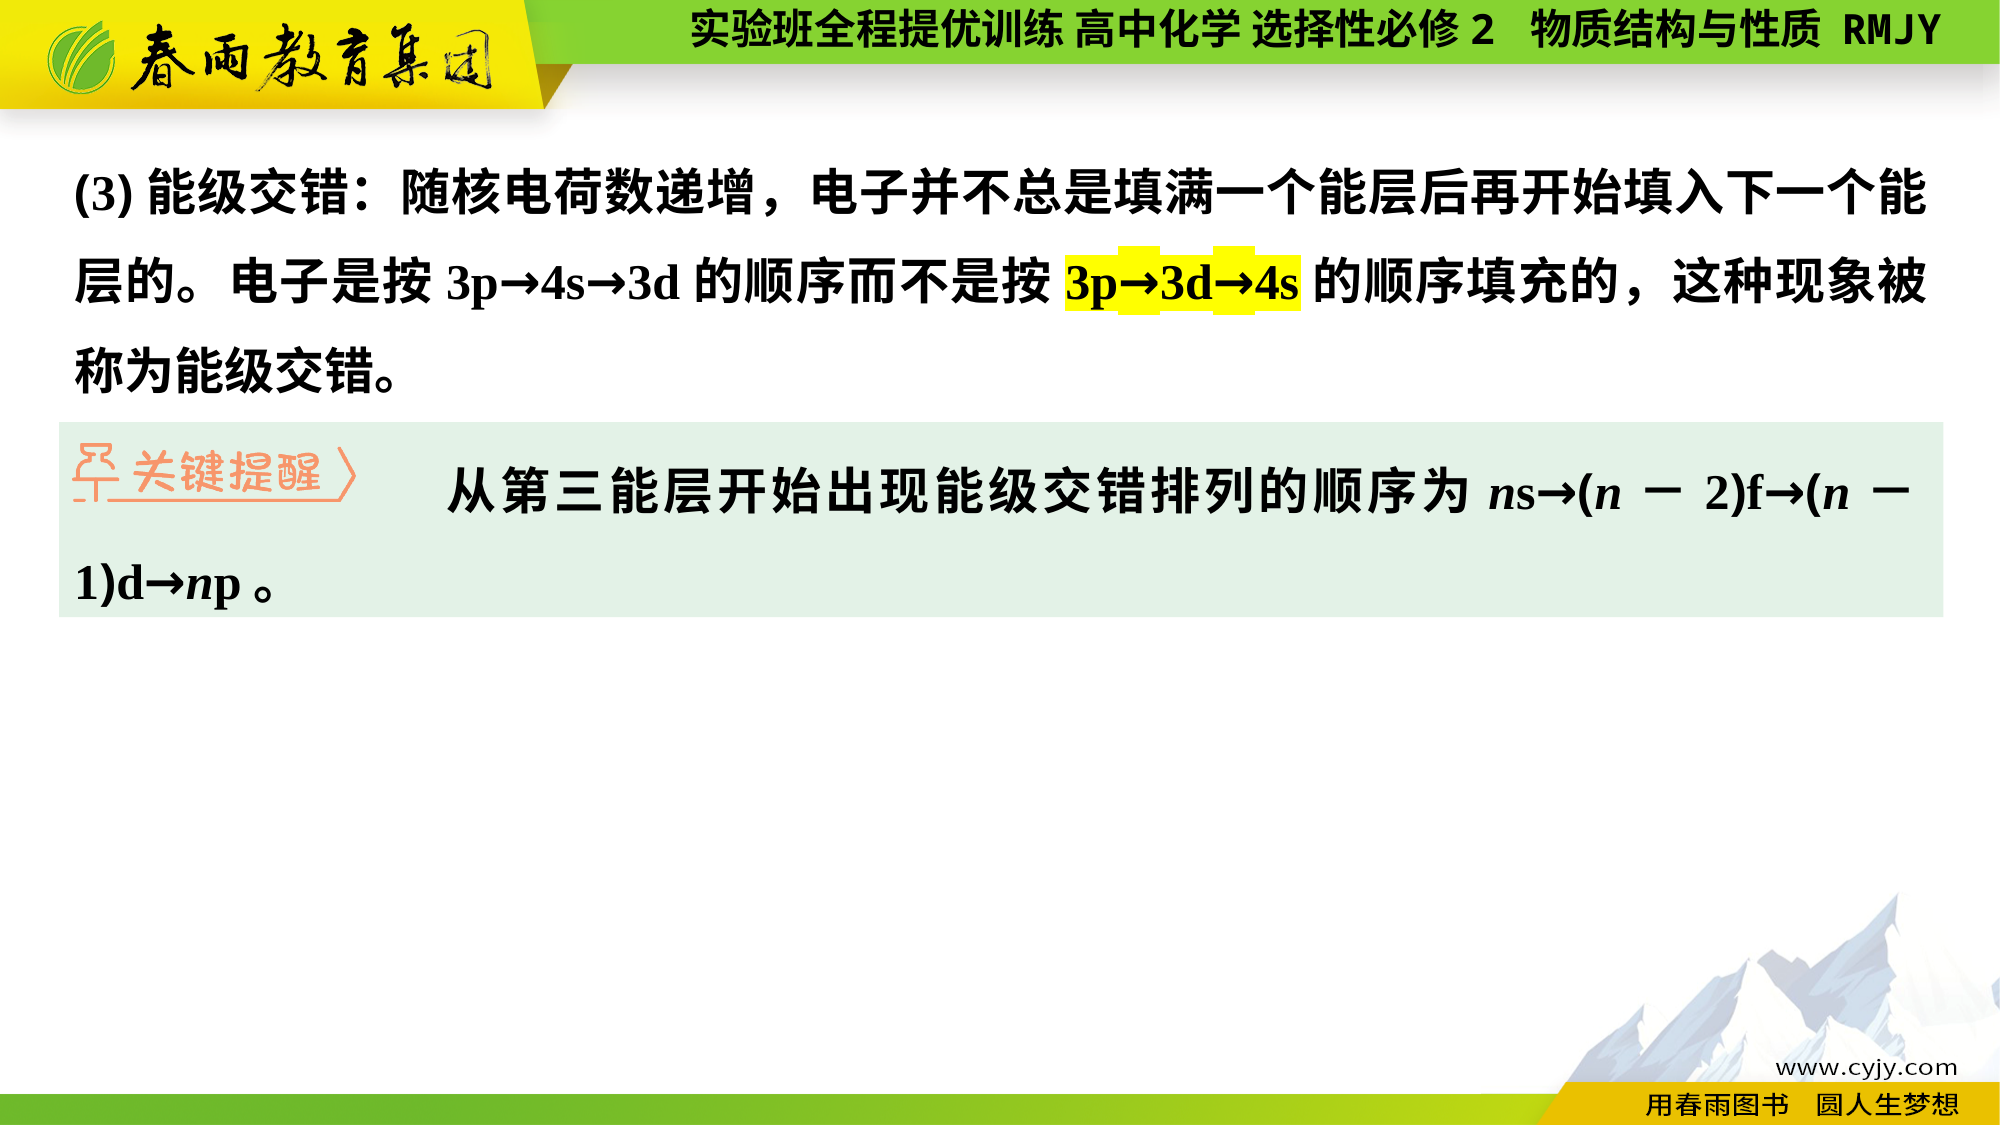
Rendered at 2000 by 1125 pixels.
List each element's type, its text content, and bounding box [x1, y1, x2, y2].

text_box 从第三能层开始出现能级交错排列的顺序为ns→(n－2)f→(n－1)d→np。 [59, 422, 1944, 618]
picture [0, 0, 2000, 1125]
list (3)能级交错：随核电荷数递增，电子并不总是填满一个能层后再开始填入下一个能层的。电子是按3p→4s→3d的顺序而不是按3p→3d→4s的顺序填充的，这种现象被称为能级交错。 [59, 122, 1944, 411]
